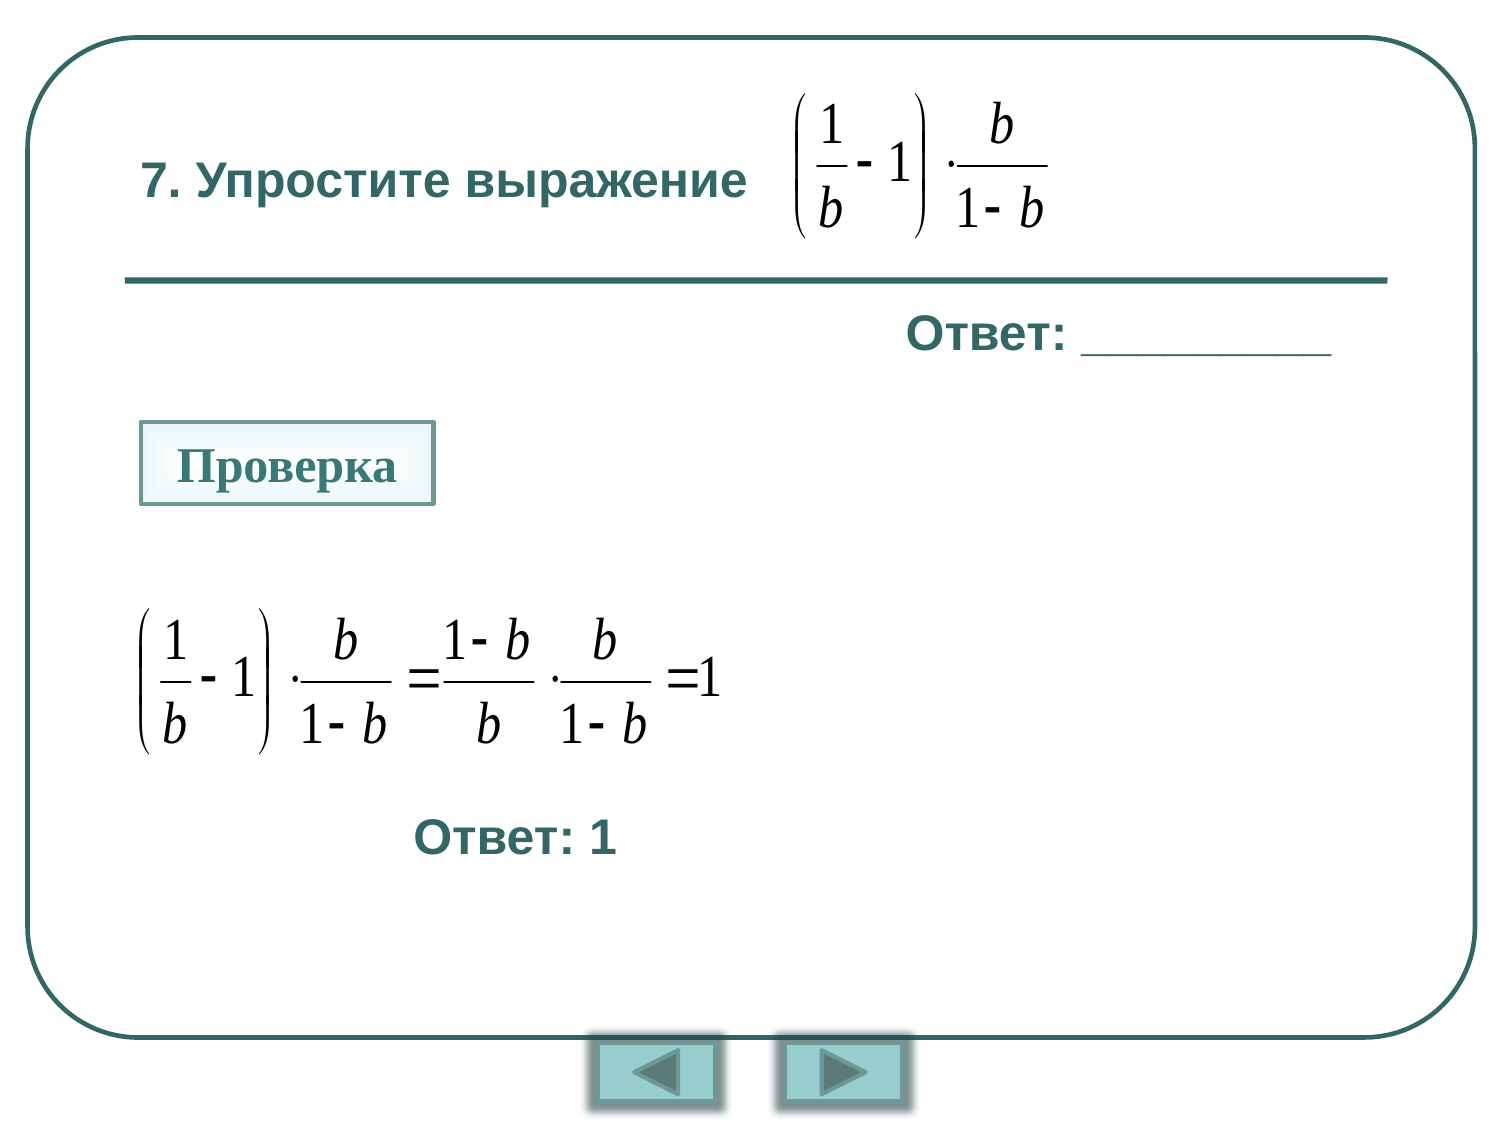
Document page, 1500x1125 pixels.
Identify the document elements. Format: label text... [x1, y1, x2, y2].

text_box [595, 1041, 717, 1104]
title 7. Упростите выражение [124, 87, 1388, 276]
text_box Ответ: 1 [398, 796, 668, 895]
text_box [783, 1041, 904, 1104]
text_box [784, 81, 1059, 251]
list Ответ: _________ [890, 292, 1446, 391]
text_box Проверка [139, 420, 436, 506]
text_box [128, 597, 729, 767]
